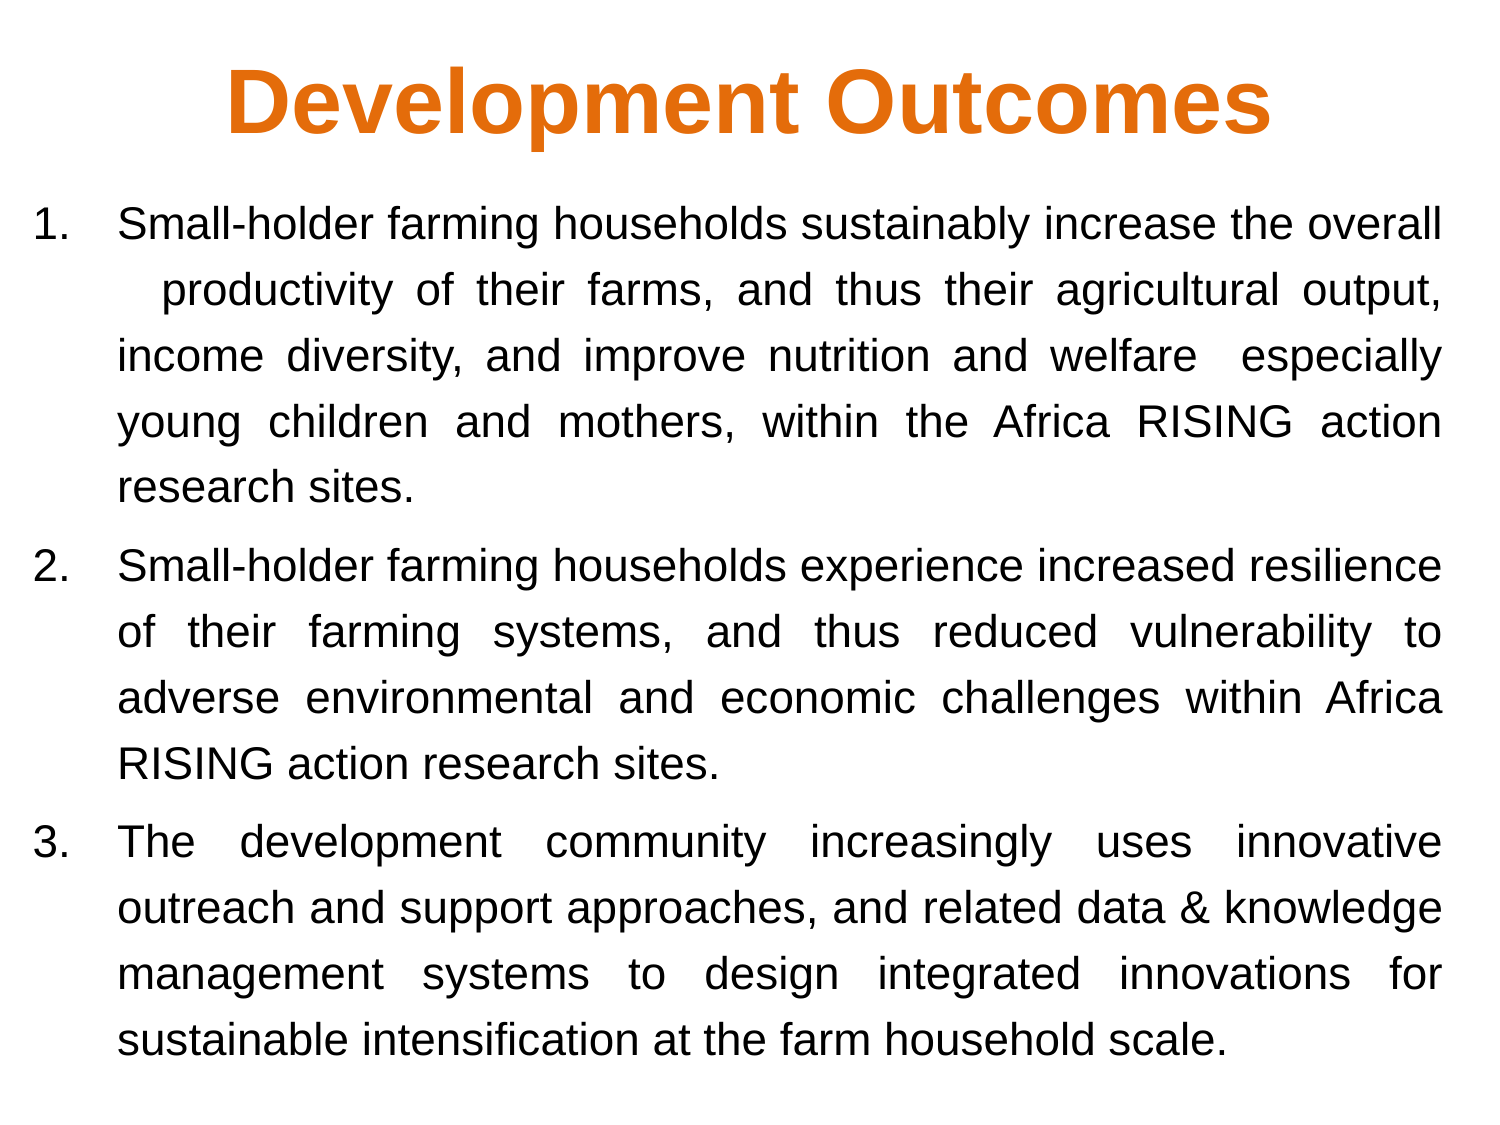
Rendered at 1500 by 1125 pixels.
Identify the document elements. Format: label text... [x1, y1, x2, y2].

list Small-holder farming households sustainably increase the overall productivity of their farms, and thus their agricultural output, income diversity, and improve nutrition and welfare especially young children and mothers, within the Africa RISING action research sites. Small-holder farming households experience increased resilience of their farming systems, and thus reduced vulnerability to adverse environmental and economic challenges within Africa RISING action research sites. The development community increasingly uses innovative outreach and support approaches, and related data & knowledge management systems to design integrated innovations for sustainable intensification at the farm household scale. [17, 174, 1459, 1083]
title Development Outcomes [75, 3, 1425, 174]
